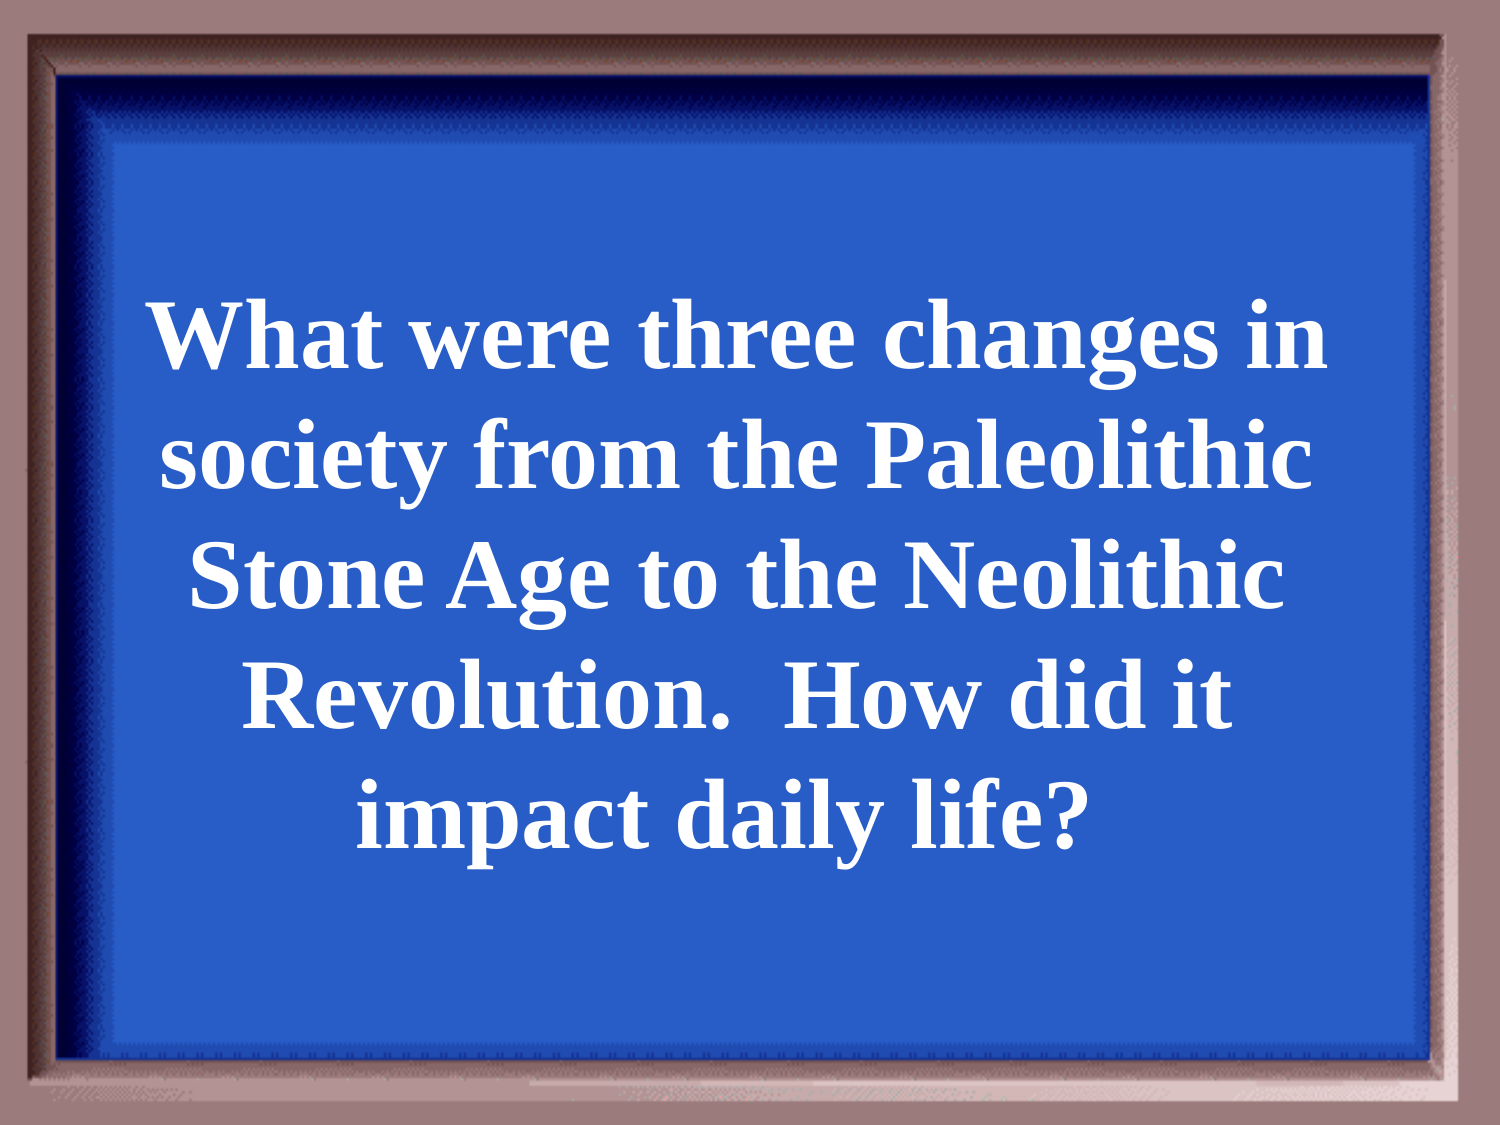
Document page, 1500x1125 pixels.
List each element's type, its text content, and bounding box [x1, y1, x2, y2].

title What were three changes in society from the Paleolithic Stone Age to the Neolithic Revolution. How did it impact daily life? [99, 187, 1375, 950]
picture [0, 0, 1500, 1125]
